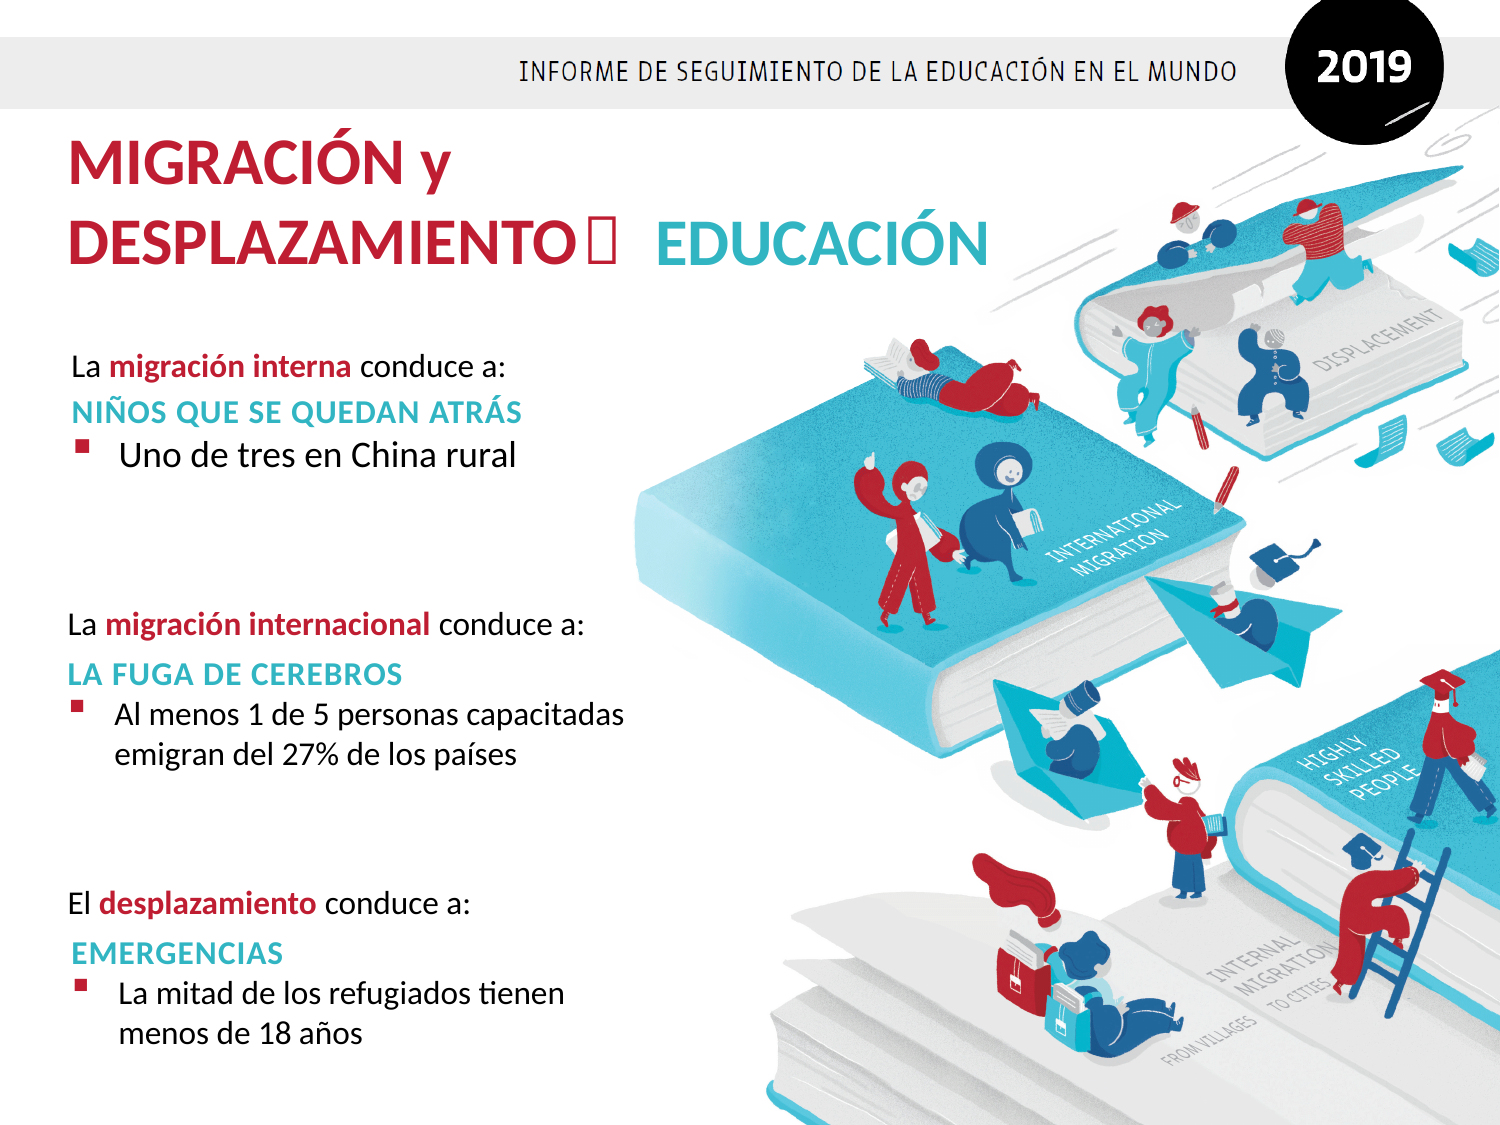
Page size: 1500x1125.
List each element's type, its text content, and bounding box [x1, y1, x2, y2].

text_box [52, 599, 706, 781]
text_box MIGRACIÓN y DESPLAZAMIENTO  [52, 110, 709, 286]
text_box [56, 337, 580, 486]
picture [627, 0, 1500, 1125]
text_box EDUCACIÓN [709, 191, 972, 286]
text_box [52, 874, 676, 1060]
